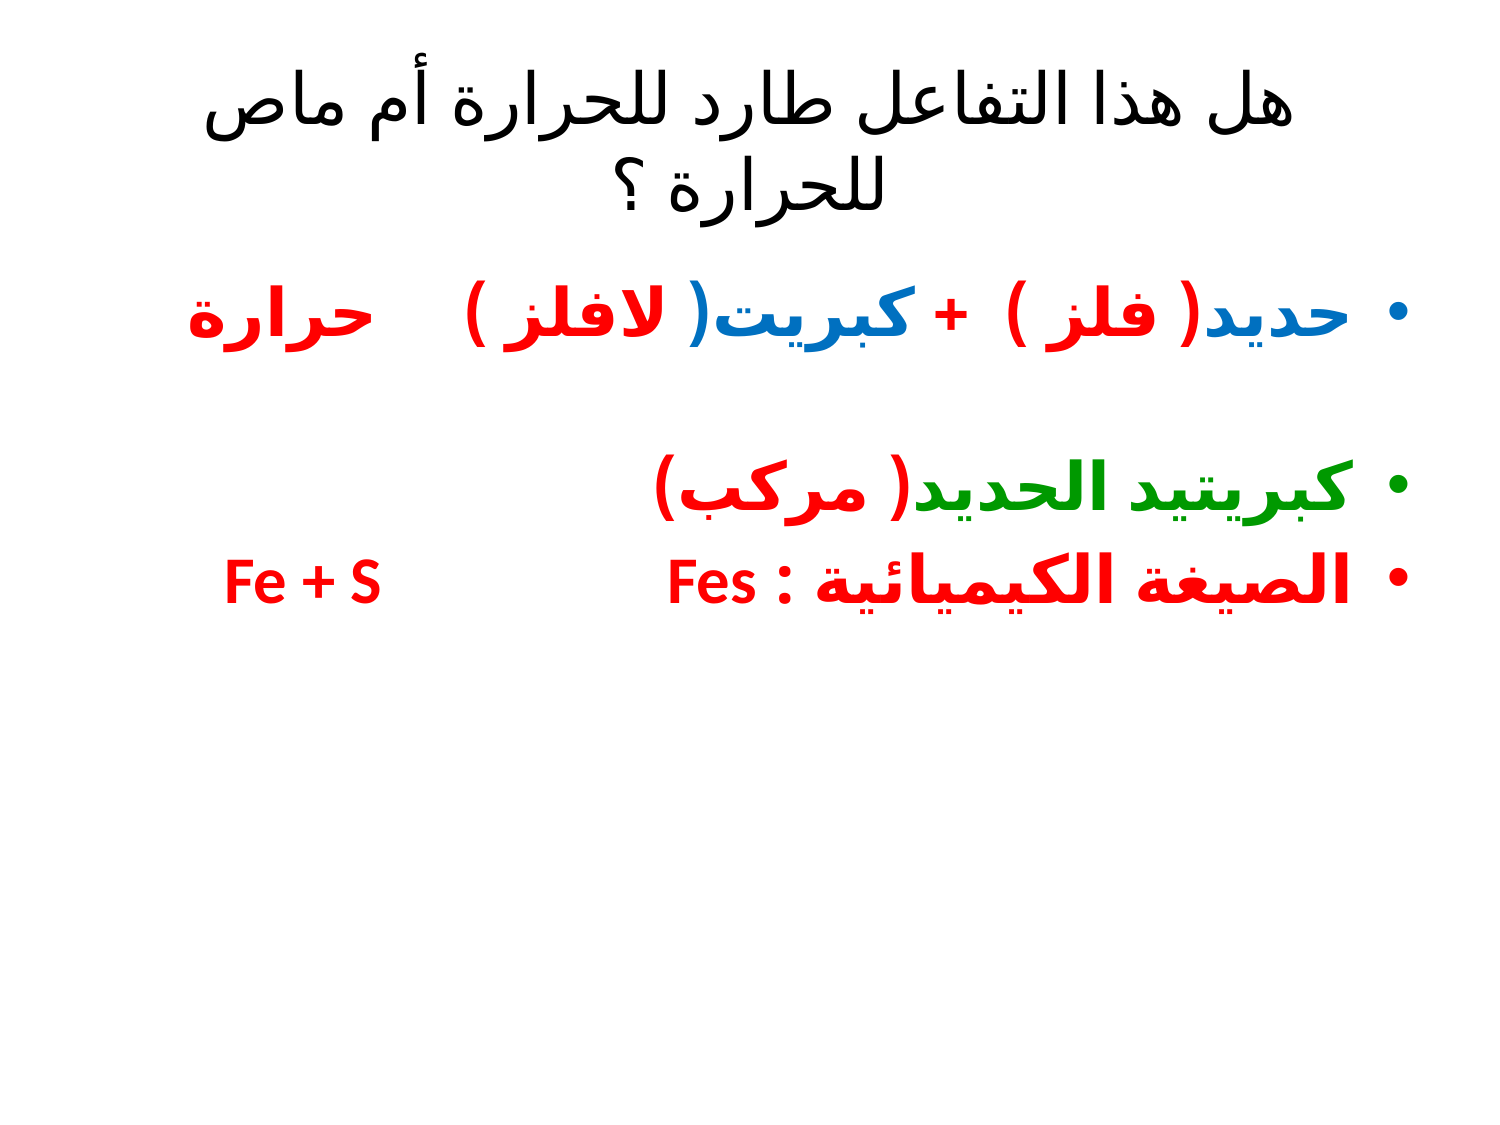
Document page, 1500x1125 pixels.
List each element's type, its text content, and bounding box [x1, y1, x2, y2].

title هل هذا التفاعل طارد للحرارة أم ماص للحرارة ؟ [75, 45, 1425, 233]
list حديد( فلز ) + كبريت( لافلز ) حرارة كبريتيد الحديد( مركب) الصيغة الكيميائية : Fe + S Fes [75, 262, 1425, 1005]
